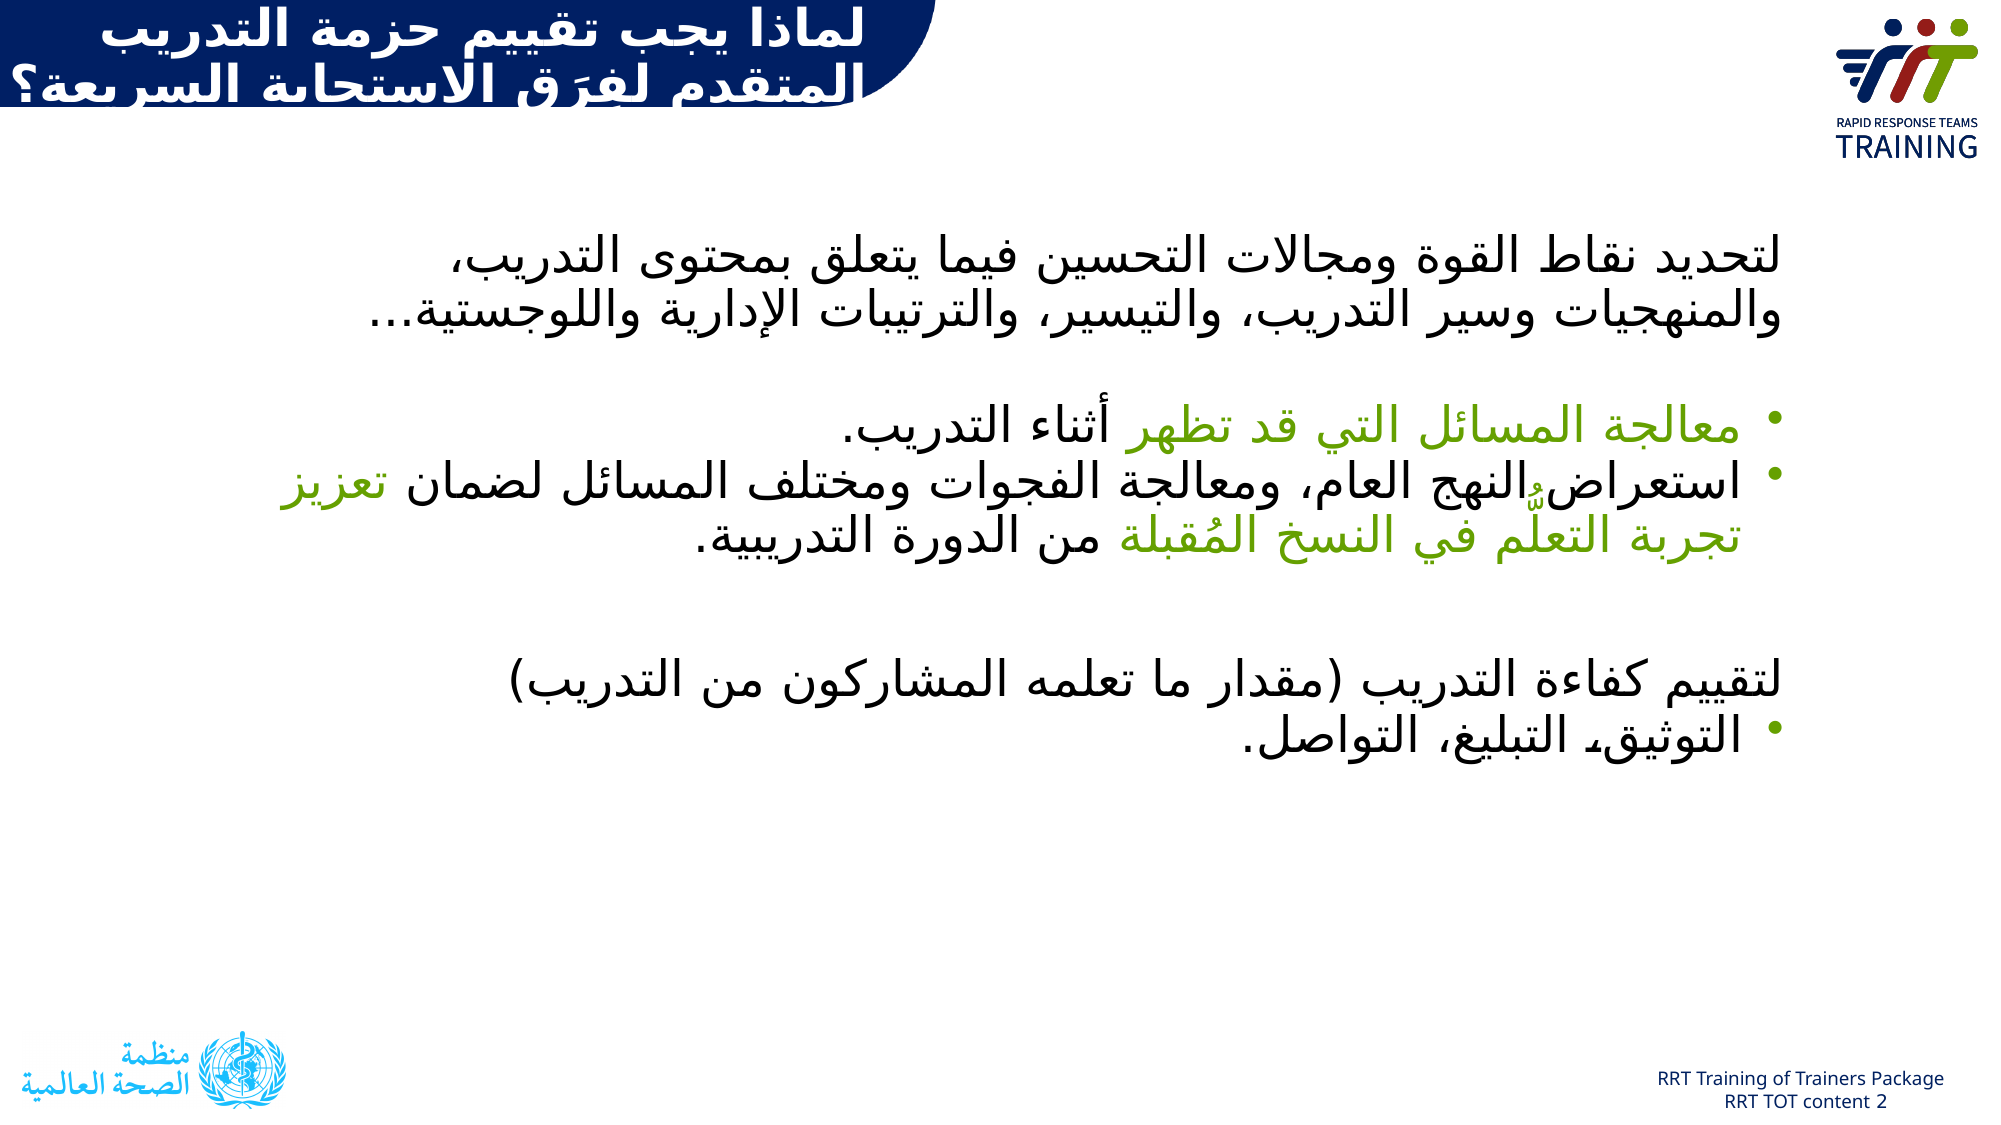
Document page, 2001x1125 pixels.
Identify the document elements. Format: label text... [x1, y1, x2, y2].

title لماذا يجب تقييم حزمة التدريب المتقدم لفِرَق الاستجابة السريعة؟ [0, 0, 877, 130]
picture [22, 1031, 286, 1109]
list لتحديد نقاط القوة ومجالات التحسين فيما يتعلق بمحتوى التدريب، والمنهجيات وسير التدريب، والتيسير، والترتيبات الإدارية واللوجستية... معالجة المسائل التي قد تظهر أثناء التدريب. استعراض النهج العام، ومعالجة الفجوات ومختلف المسائل لضمان تعزيز تجربة التعلُّم في النسخ المُقبلة من الدورة التدريبية. لتقييم كفاءة التدريب (مقدار ما تعلمه المشاركون من التدريب) التوثيق، التبليغ، التواصل. [257, 221, 1793, 986]
picture [1835, 19, 1978, 167]
picture [877, 0, 936, 107]
